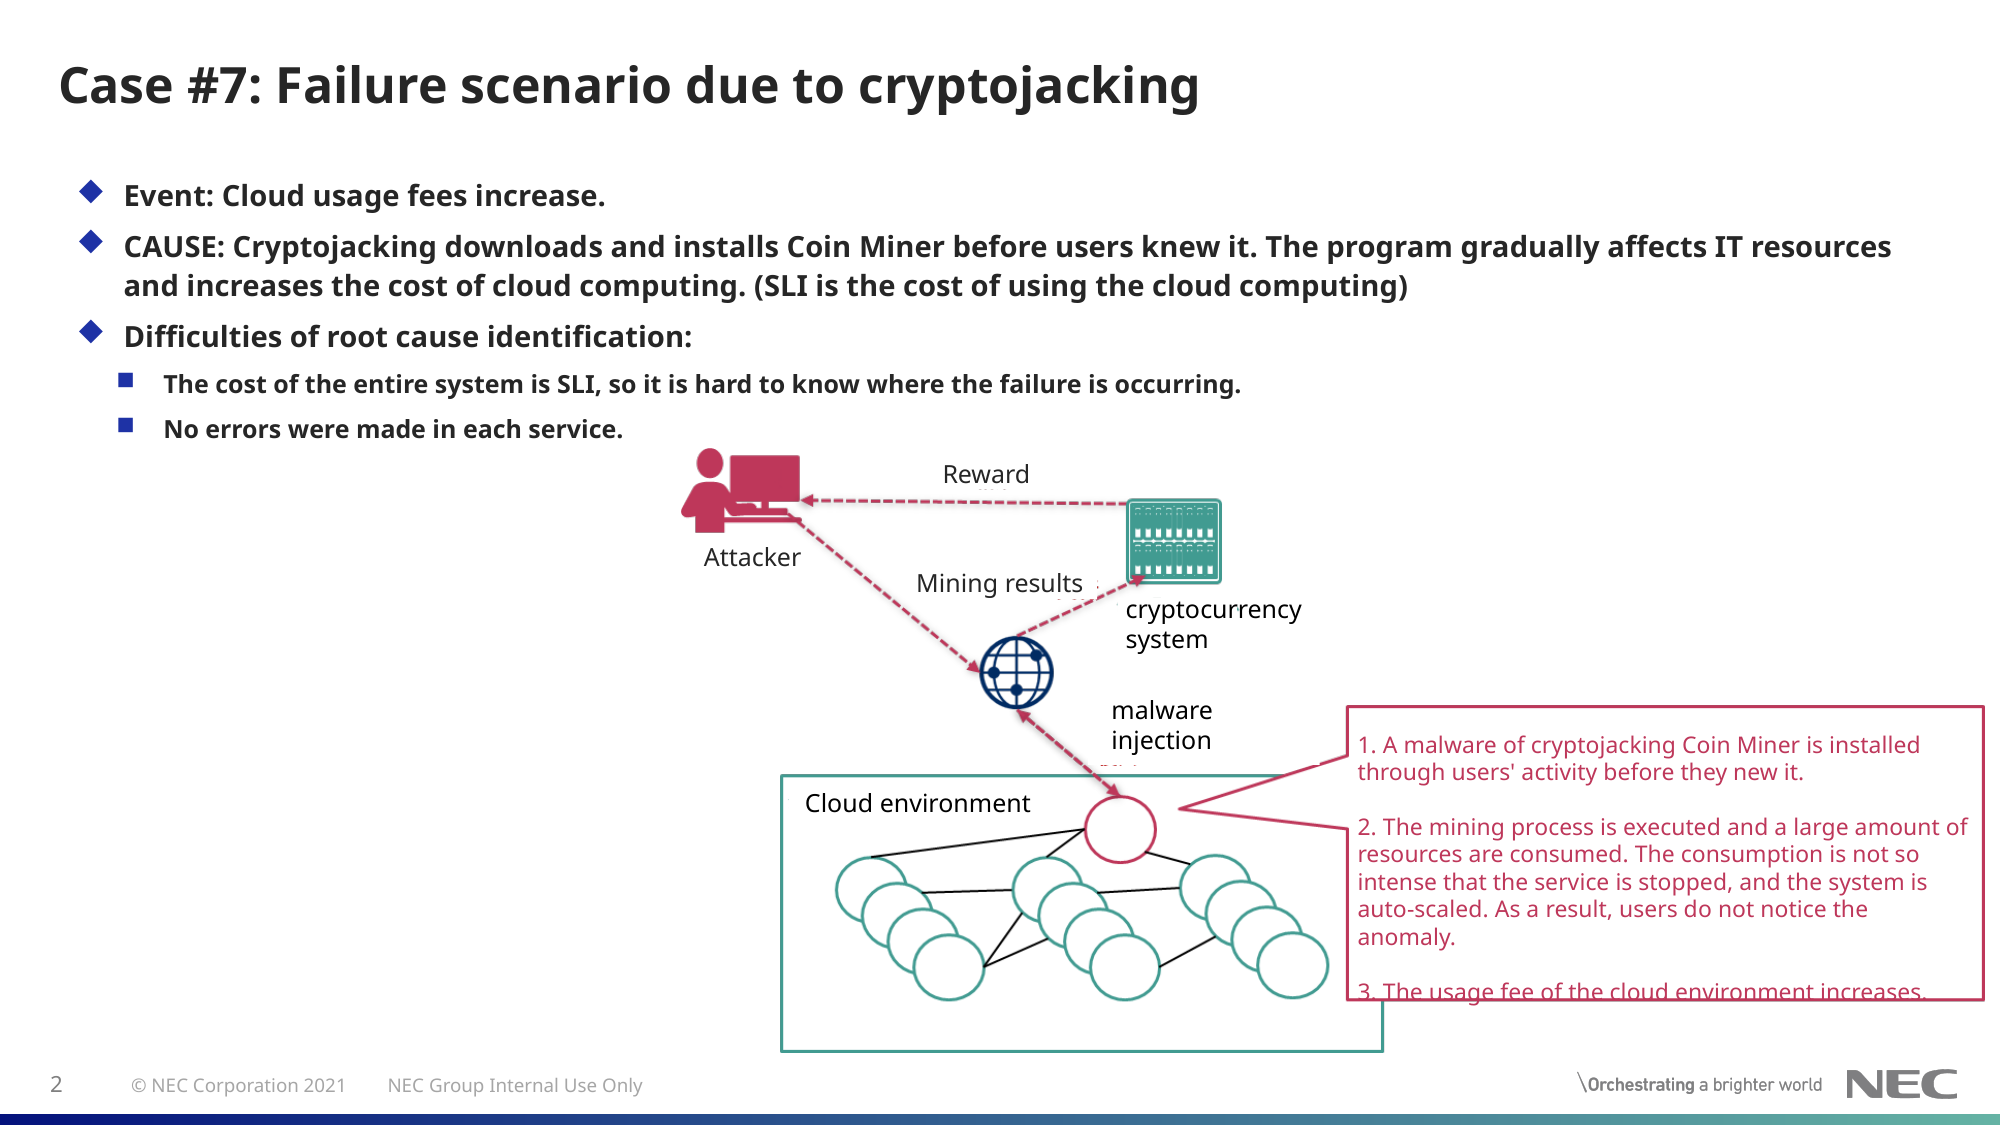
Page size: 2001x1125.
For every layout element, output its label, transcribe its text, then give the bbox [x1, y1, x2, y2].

title Case #7: Failure scenario due to cryptojacking [43, 33, 1957, 135]
picture [680, 447, 1986, 1054]
picture [1577, 1069, 1957, 1099]
list Event: Cloud usage fees increase. CAUSE: Cryptojacking downloads and installs Coin Miner before users knew it. The program gradually affects IT resources and increases the cost of cloud computing. (SLI is the cost of using the cloud computing) Difficulties of root cause identification: The cost of the entire system is SLI, so it is hard to know where the failure is occurring. No errors were made in each service. [43, 166, 1957, 1012]
